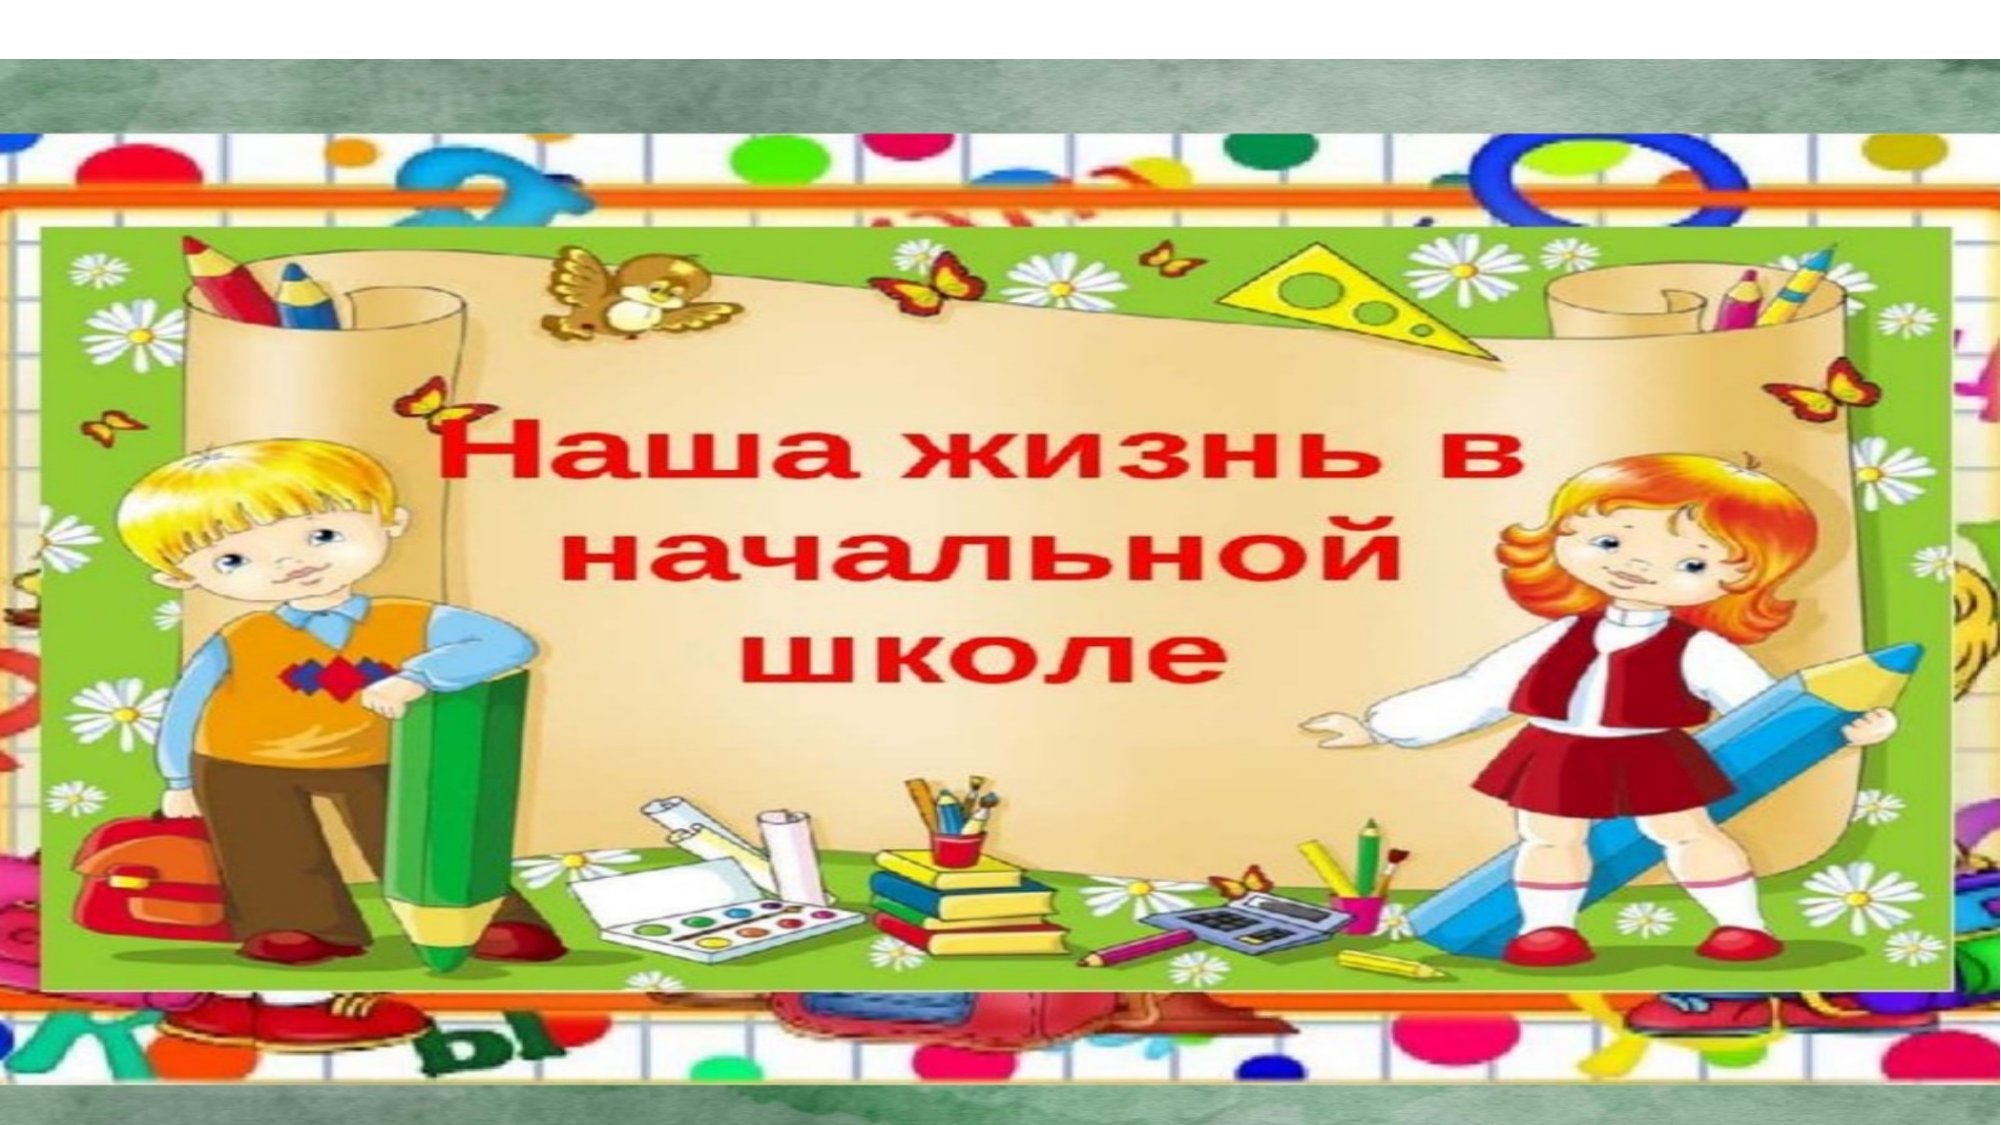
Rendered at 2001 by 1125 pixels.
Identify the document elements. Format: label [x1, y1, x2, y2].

list [0, 59, 2000, 1125]
